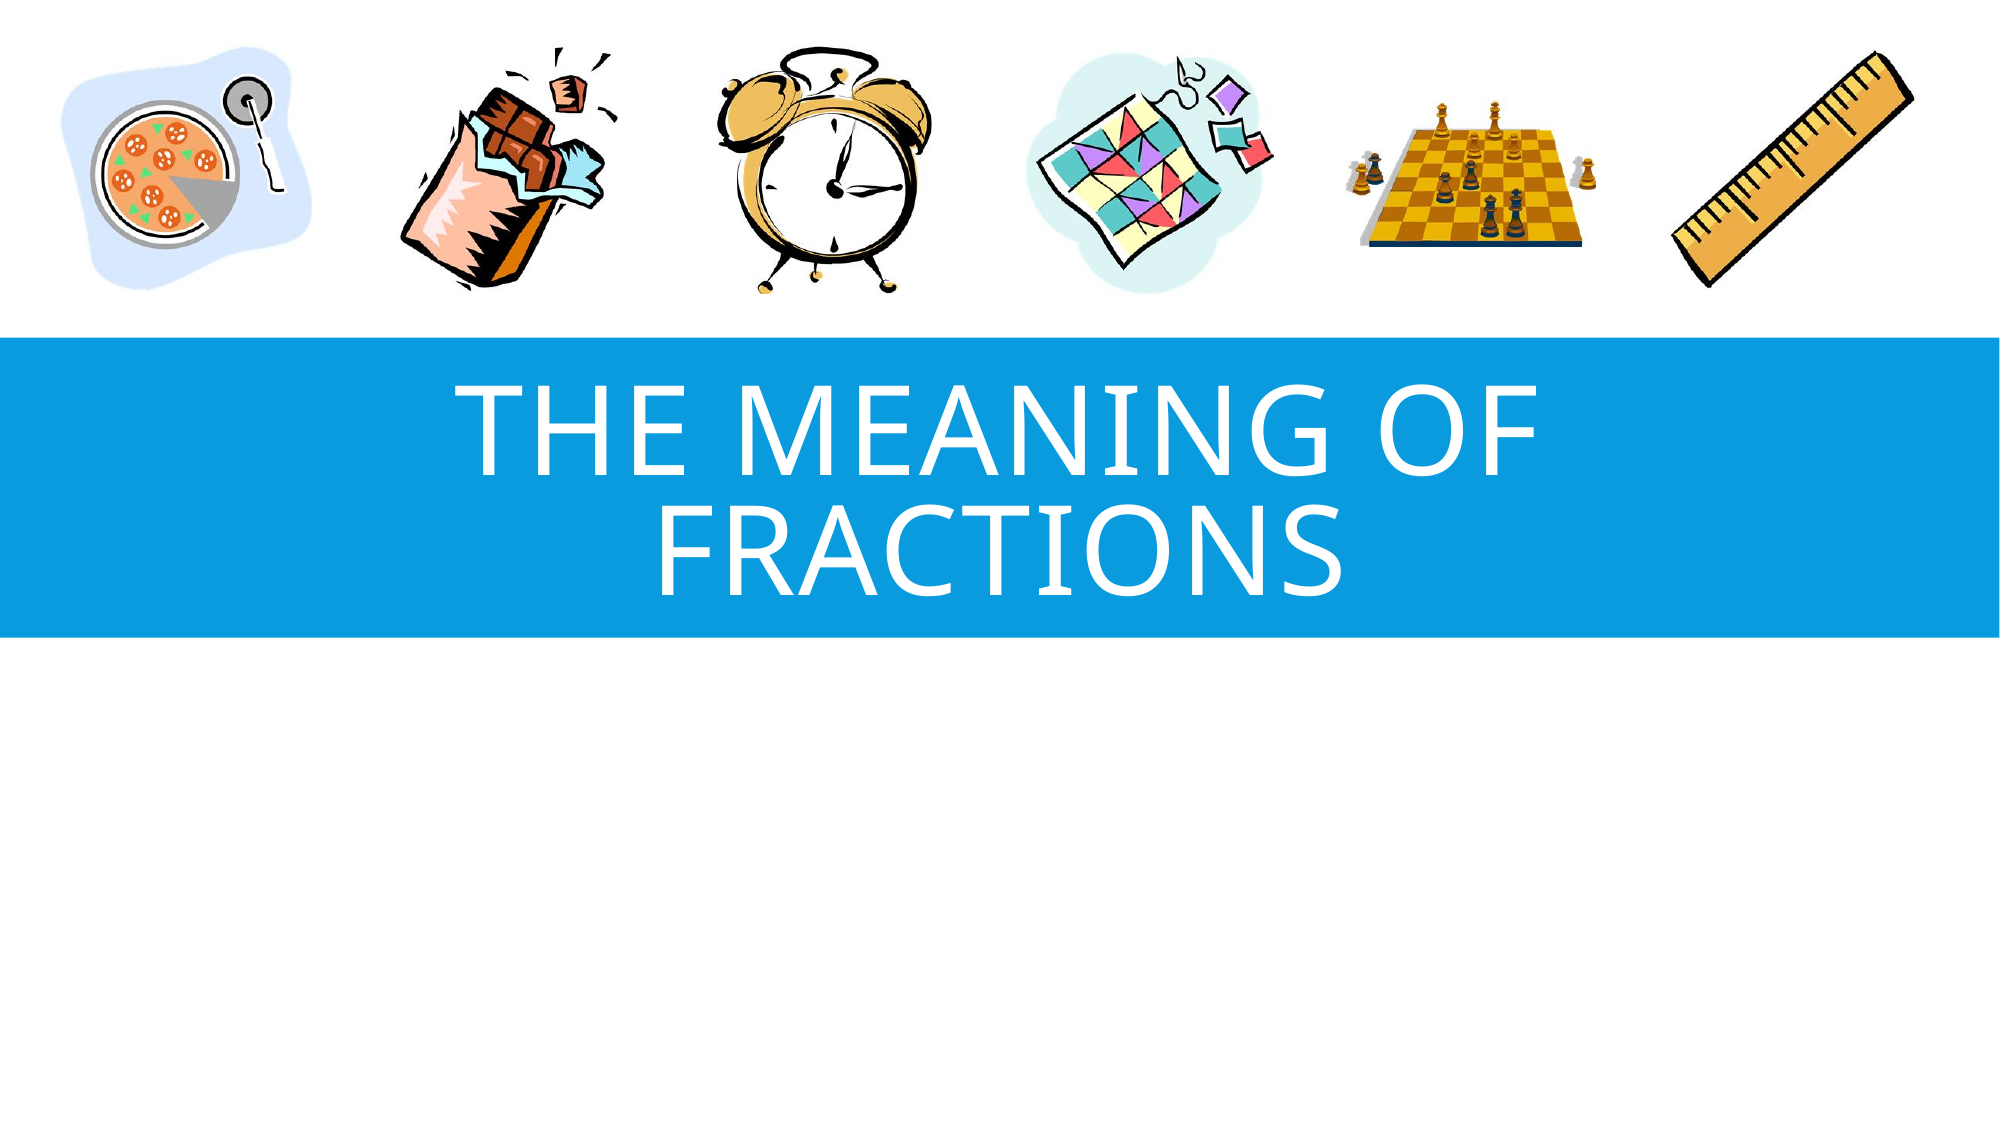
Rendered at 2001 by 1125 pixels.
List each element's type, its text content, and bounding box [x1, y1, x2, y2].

picture [1025, 48, 1275, 298]
picture [60, 43, 312, 294]
picture [1345, 48, 1597, 300]
picture [1667, 43, 1919, 294]
title The meaning of fractions [136, 362, 1862, 638]
picture [382, 43, 634, 294]
picture [705, 45, 954, 294]
